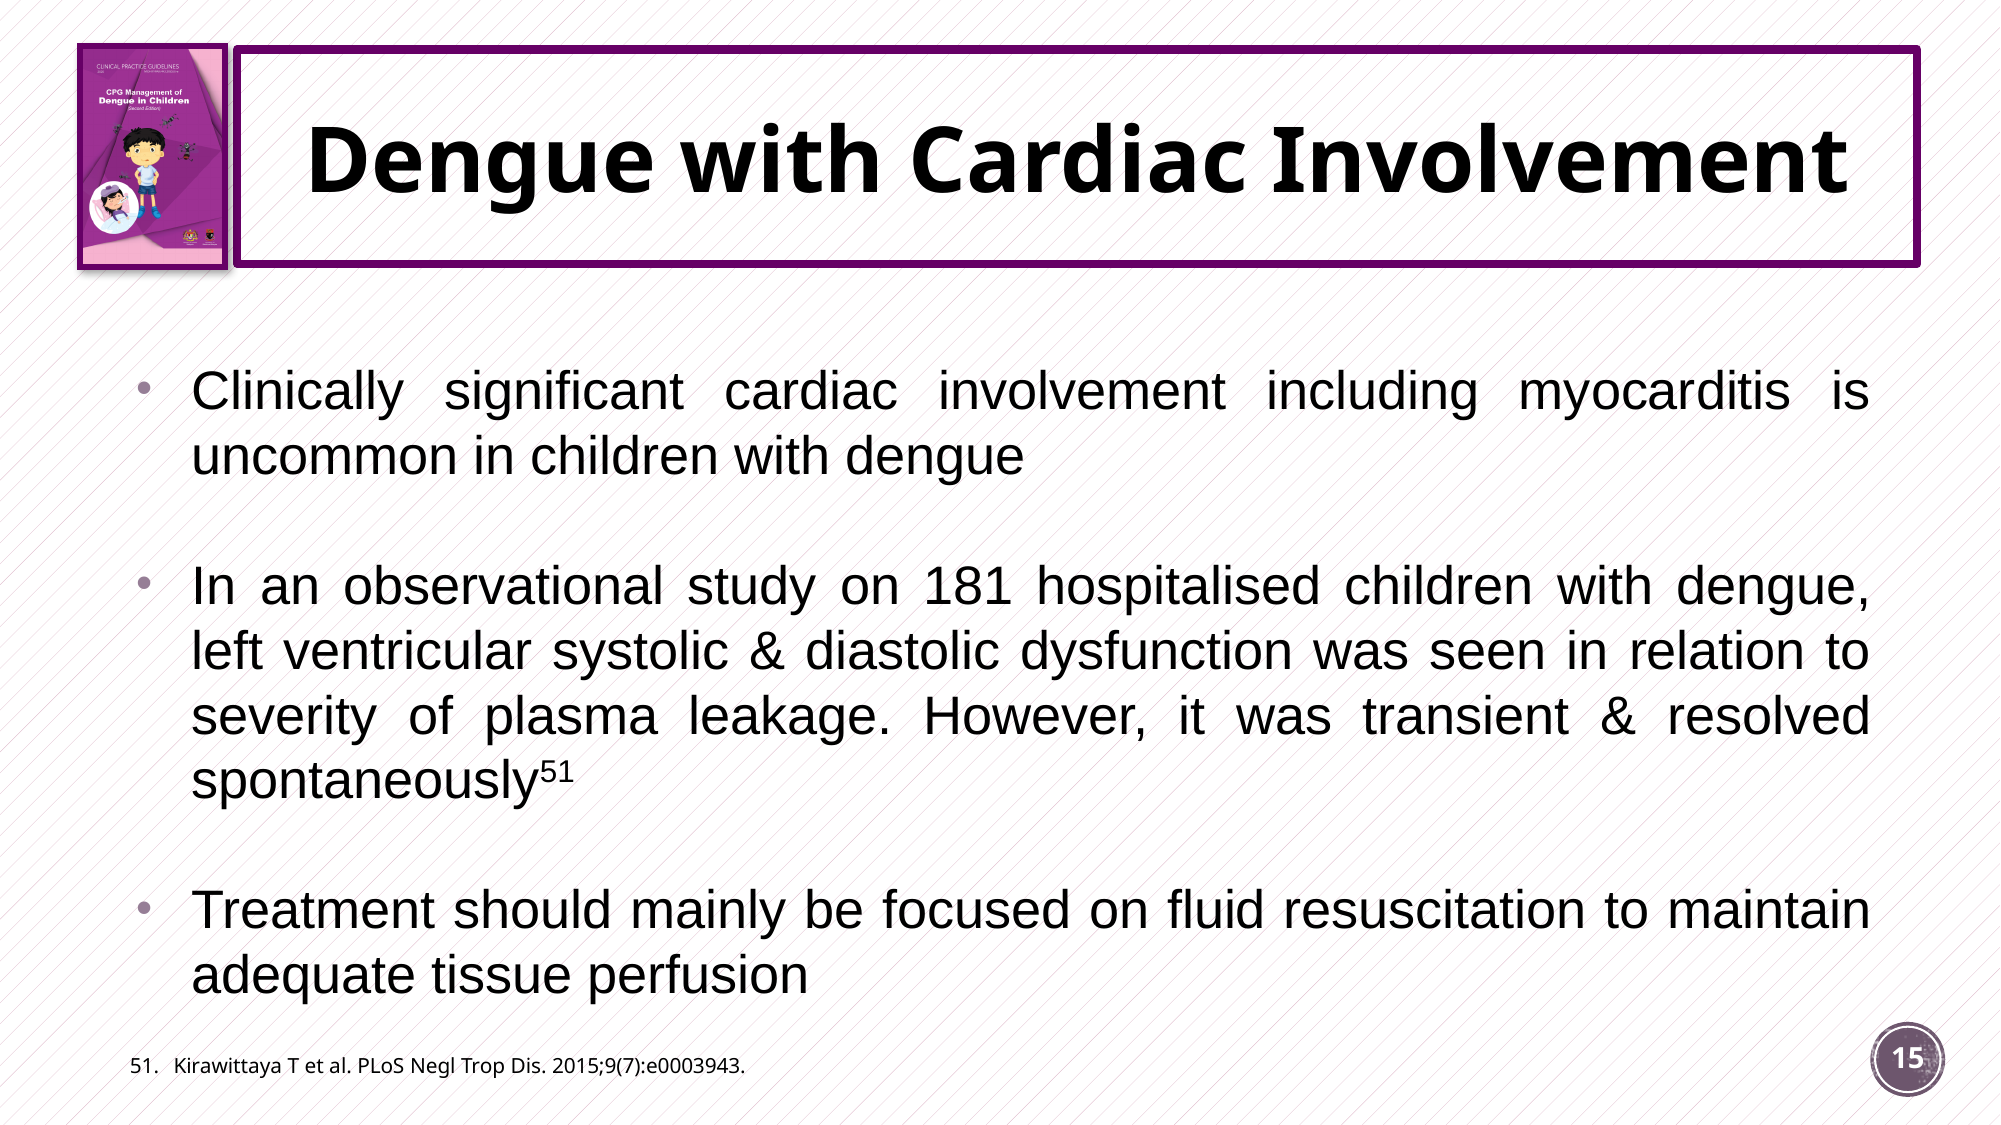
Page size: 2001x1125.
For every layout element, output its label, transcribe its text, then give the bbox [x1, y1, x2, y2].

picture [83, 49, 222, 264]
slide_number 15 [1855, 1028, 1961, 1089]
text_box Kirawittaya T et al. PLoS Negl Trop Dis. 2015;9(7):e0003943. [115, 1044, 1820, 1085]
list Clinically significant cardiac involvement including myocarditis is uncommon in children with dengue In an observational study on 181 hospitalised children with dengue, left ventricular systolic & diastolic dysfunction was seen in relation to severity of plasma leakage. However, it was transient & resolved spontaneously51 Treatment should mainly be focused on fluid resuscitation to maintain adequate tissue perfusion [121, 348, 1888, 1013]
text_box Dengue with Cardiac Involvement [237, 49, 1918, 264]
